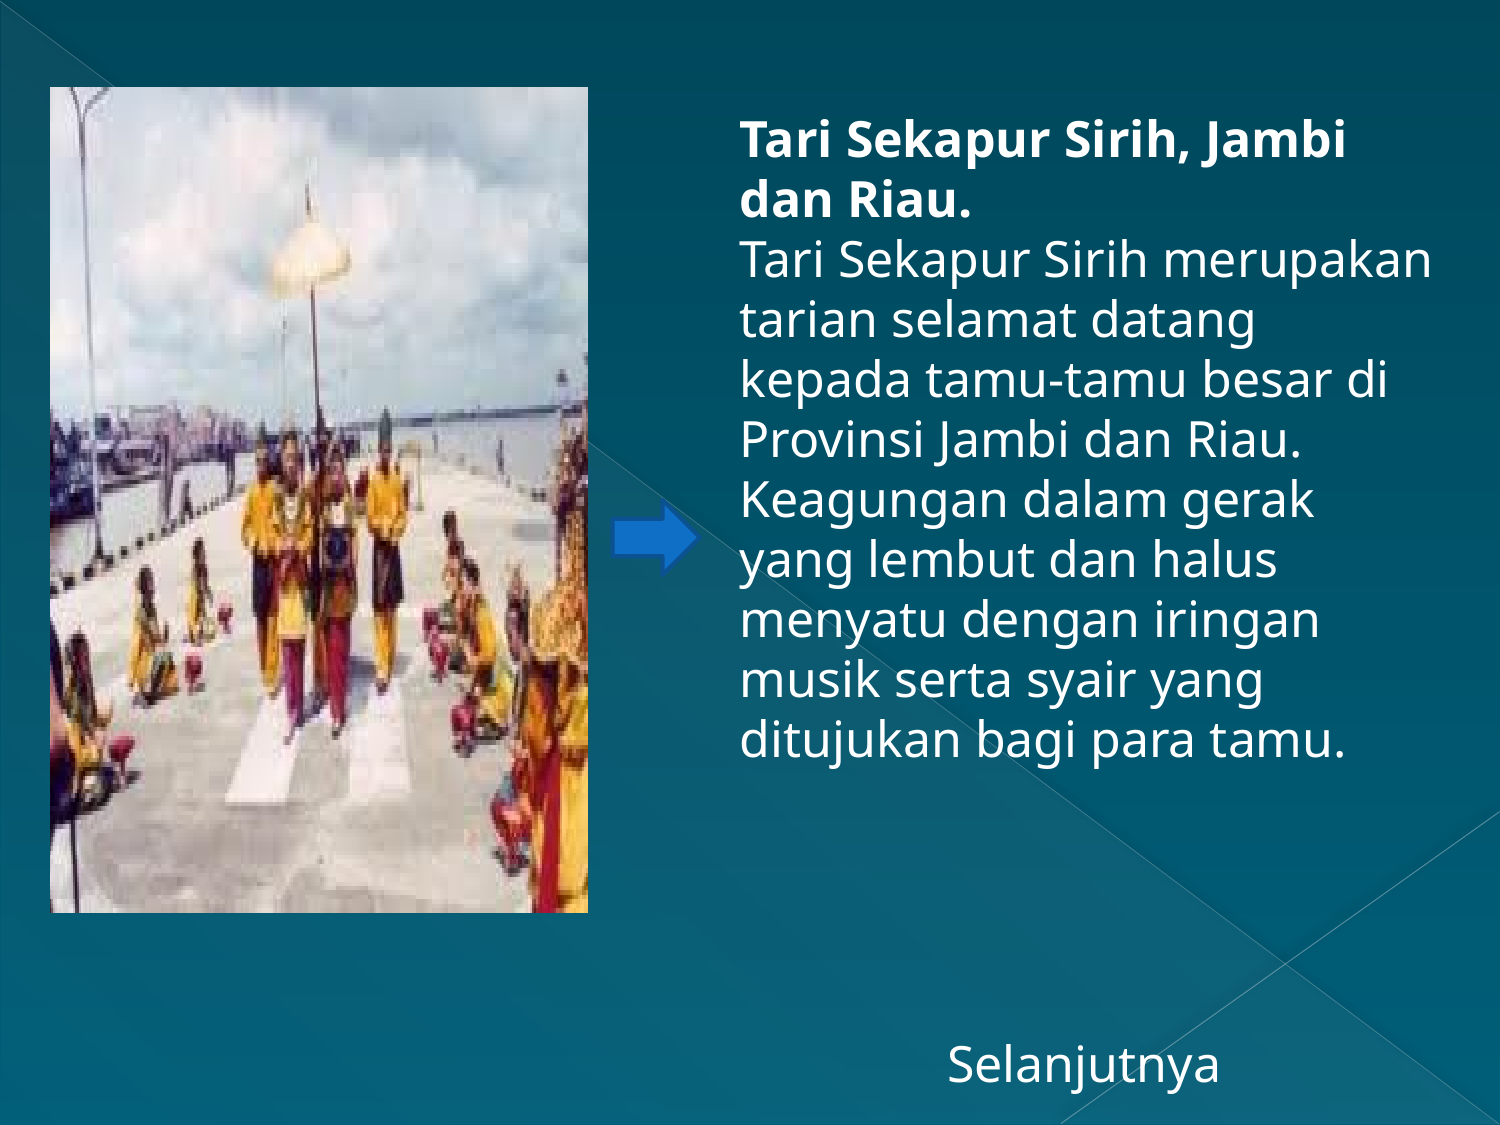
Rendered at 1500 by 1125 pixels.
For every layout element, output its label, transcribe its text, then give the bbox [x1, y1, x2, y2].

text_box [610, 498, 703, 577]
picture [49, 87, 588, 912]
text_box Tari Sekapur Sirih, Jambi dan Riau. Tari Sekapur Sirih merupakan tarian selamat datang kepada tamu-tamu besar di Provinsi Jambi dan Riau. Keagungan dalam gerak yang lembut dan halus menyatu dengan iringan musik serta syair yang ditujukan bagi para tamu. [725, 99, 1450, 775]
text_box Selanjutnya [897, 998, 1303, 1125]
